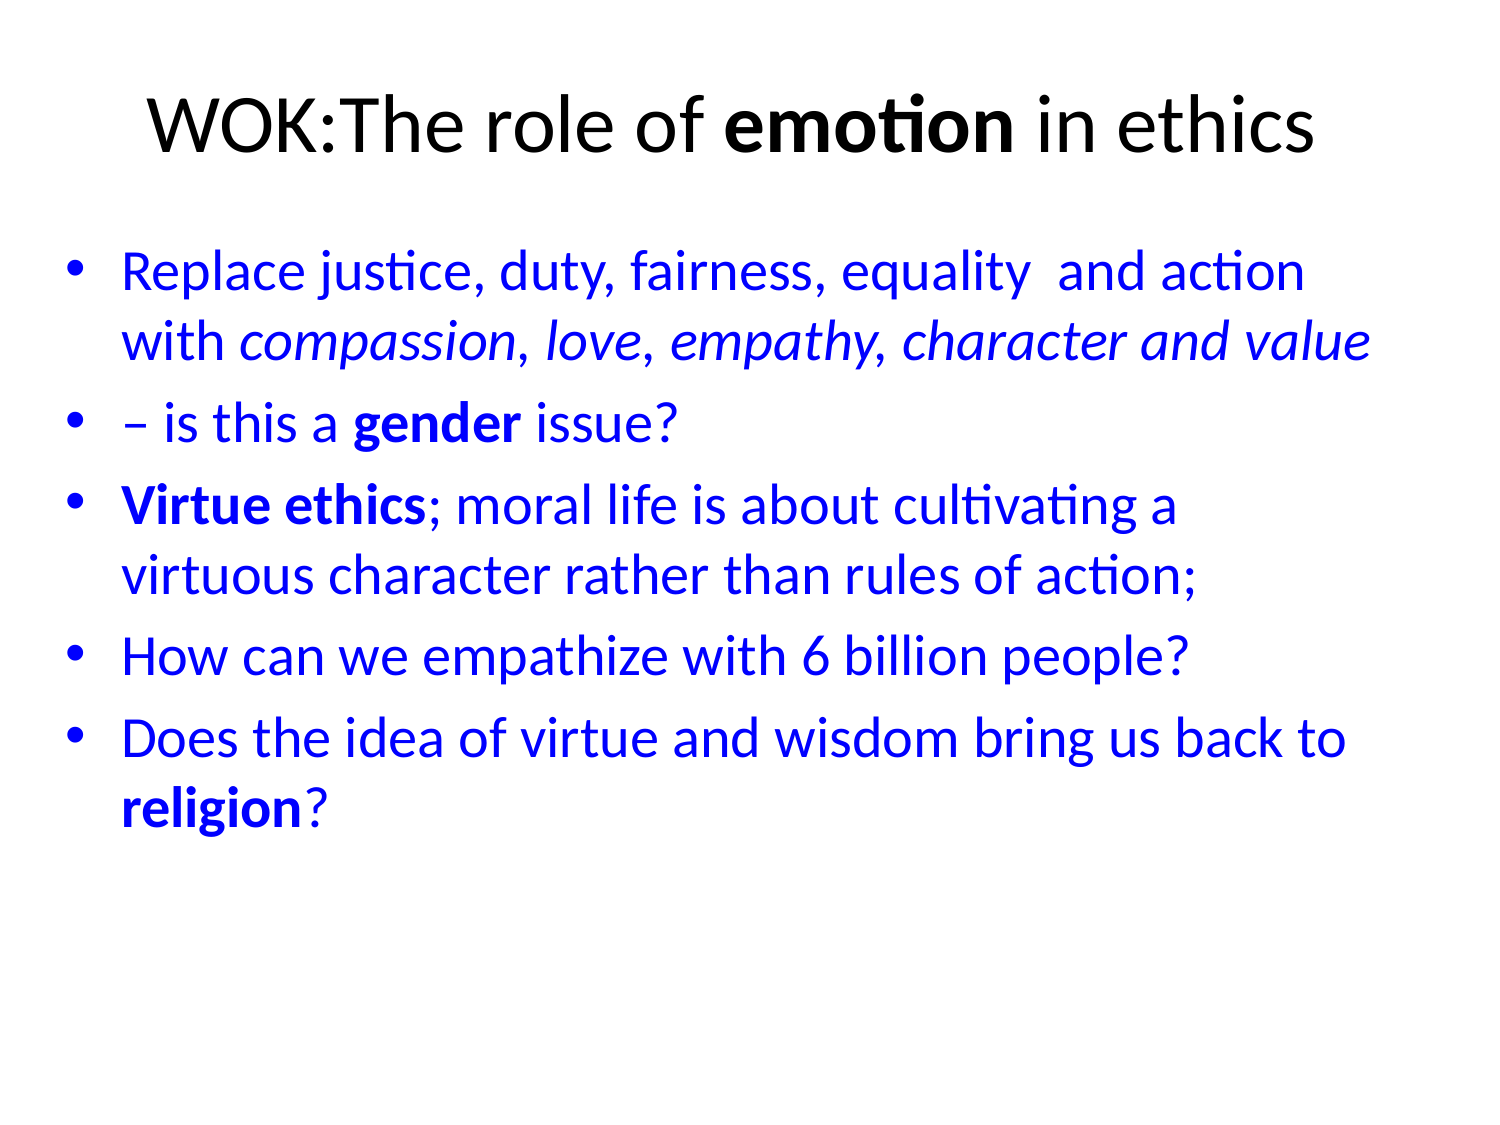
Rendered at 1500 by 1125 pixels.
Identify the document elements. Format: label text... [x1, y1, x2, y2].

title WOK:The role of emotion in ethics [125, 50, 1338, 188]
list Replace justice, duty, fairness, equality and action with compassion, love, empathy, character and value – is this a gender issue? Virtue ethics; moral life is about cultivating a virtuous character rather than rules of action; How can we empathize with 6 billion people? Does the idea of virtue and wisdom bring us back to religion? [50, 224, 1400, 1038]
